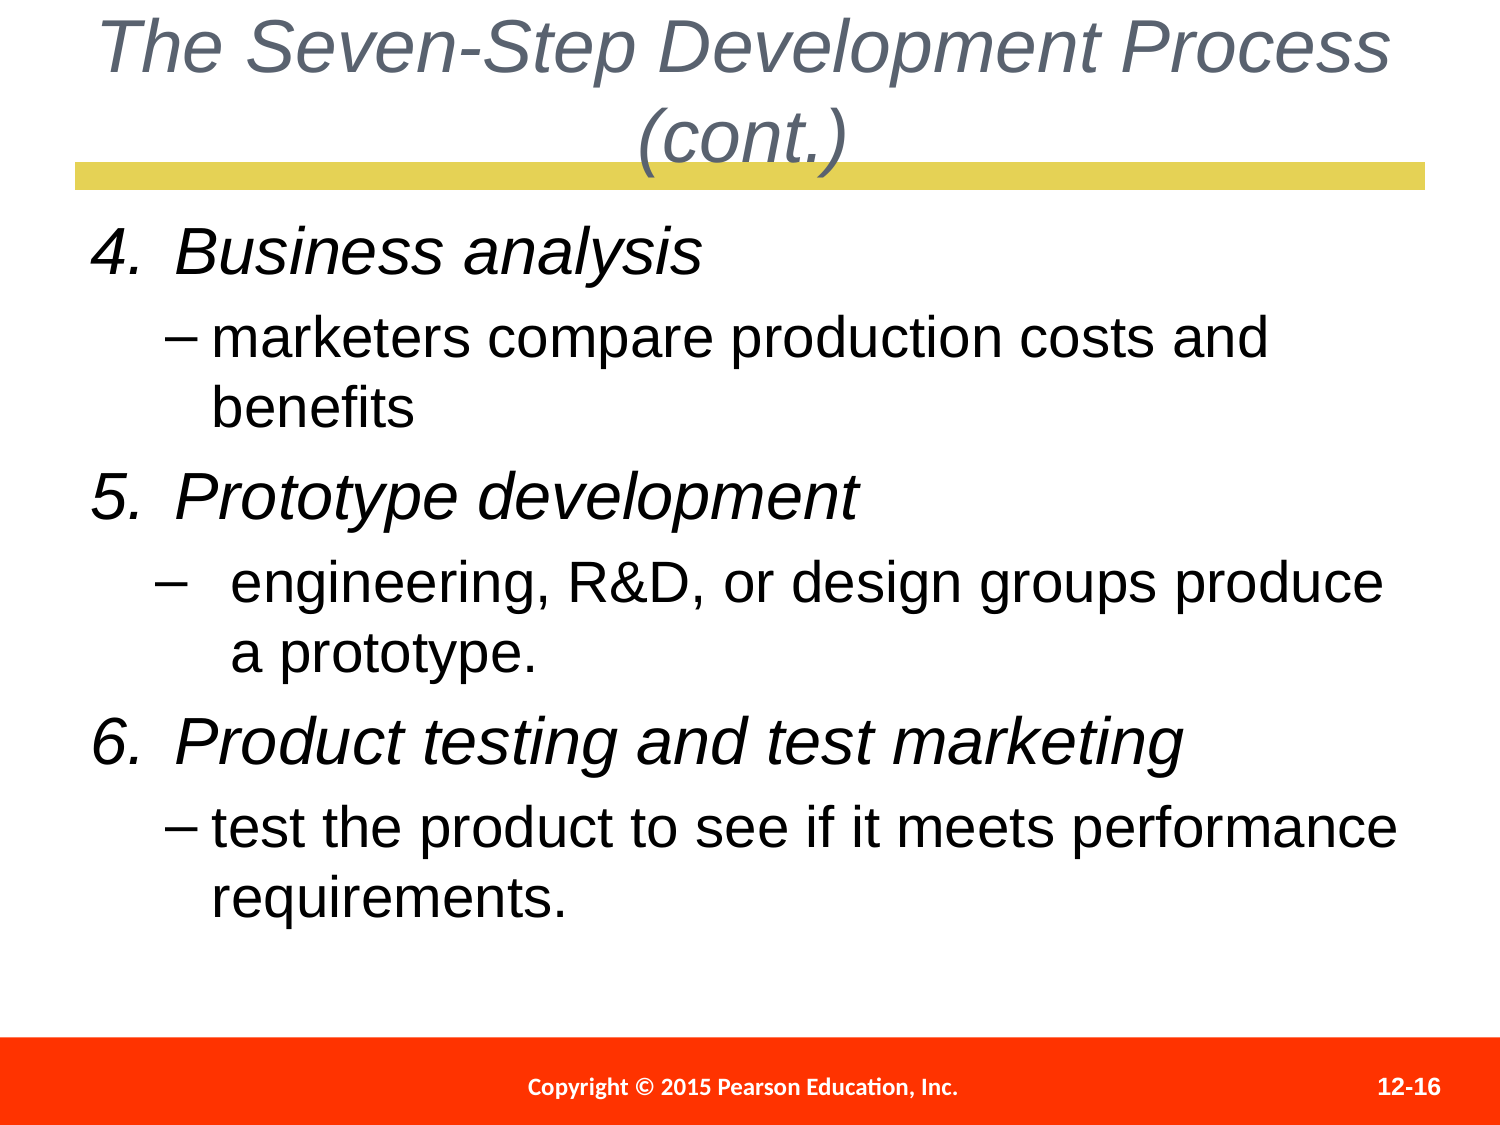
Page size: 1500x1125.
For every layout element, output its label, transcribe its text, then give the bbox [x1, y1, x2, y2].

list Business analysis marketers compare production costs and benefits Prototype development engineering, R&D, or design groups produce a prototype. Product testing and test marketing test the product to see if it meets performance requirements. [74, 199, 1426, 1006]
picture [75, 163, 1425, 190]
text_box The Seven-Step Development Process (cont.) [50, 12, 1438, 163]
